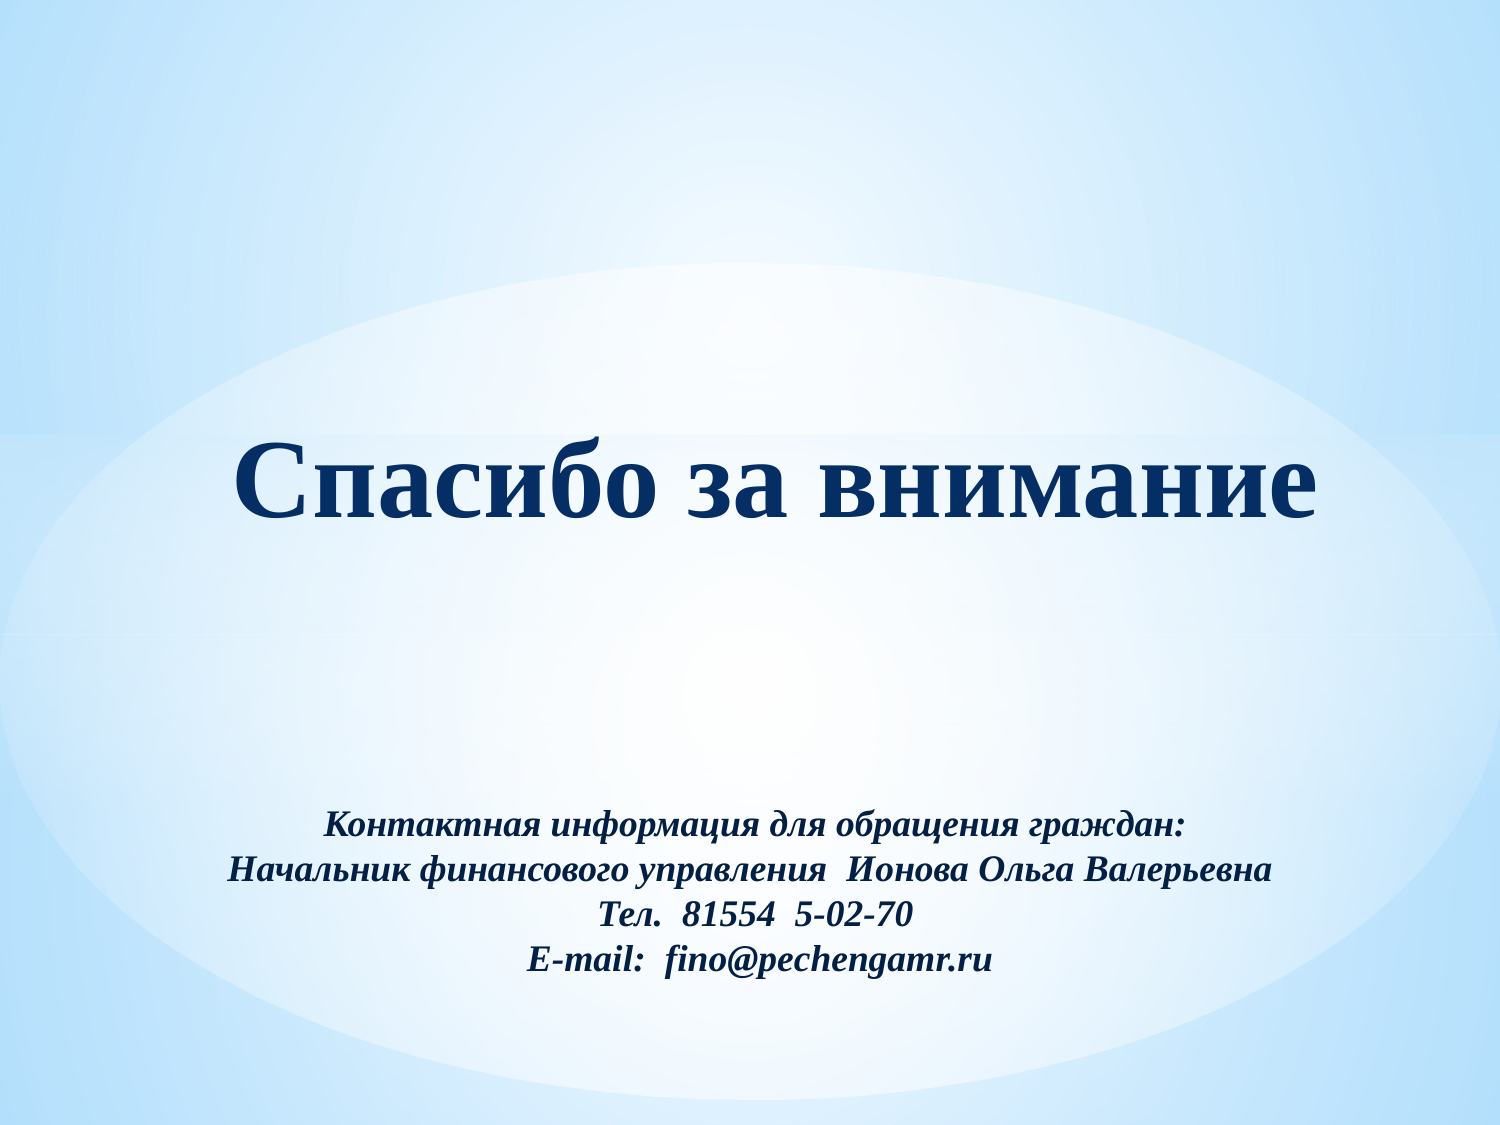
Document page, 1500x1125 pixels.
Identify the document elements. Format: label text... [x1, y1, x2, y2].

text_box Контактная информация для обращения граждан: Начальник финансового управления Ионова Ольга Валерьевна Тел. 81554 5-02-70 E-mail: fino@pechengamr.ru [150, 791, 1361, 1032]
title Спасибо за внимание [0, 397, 1500, 817]
